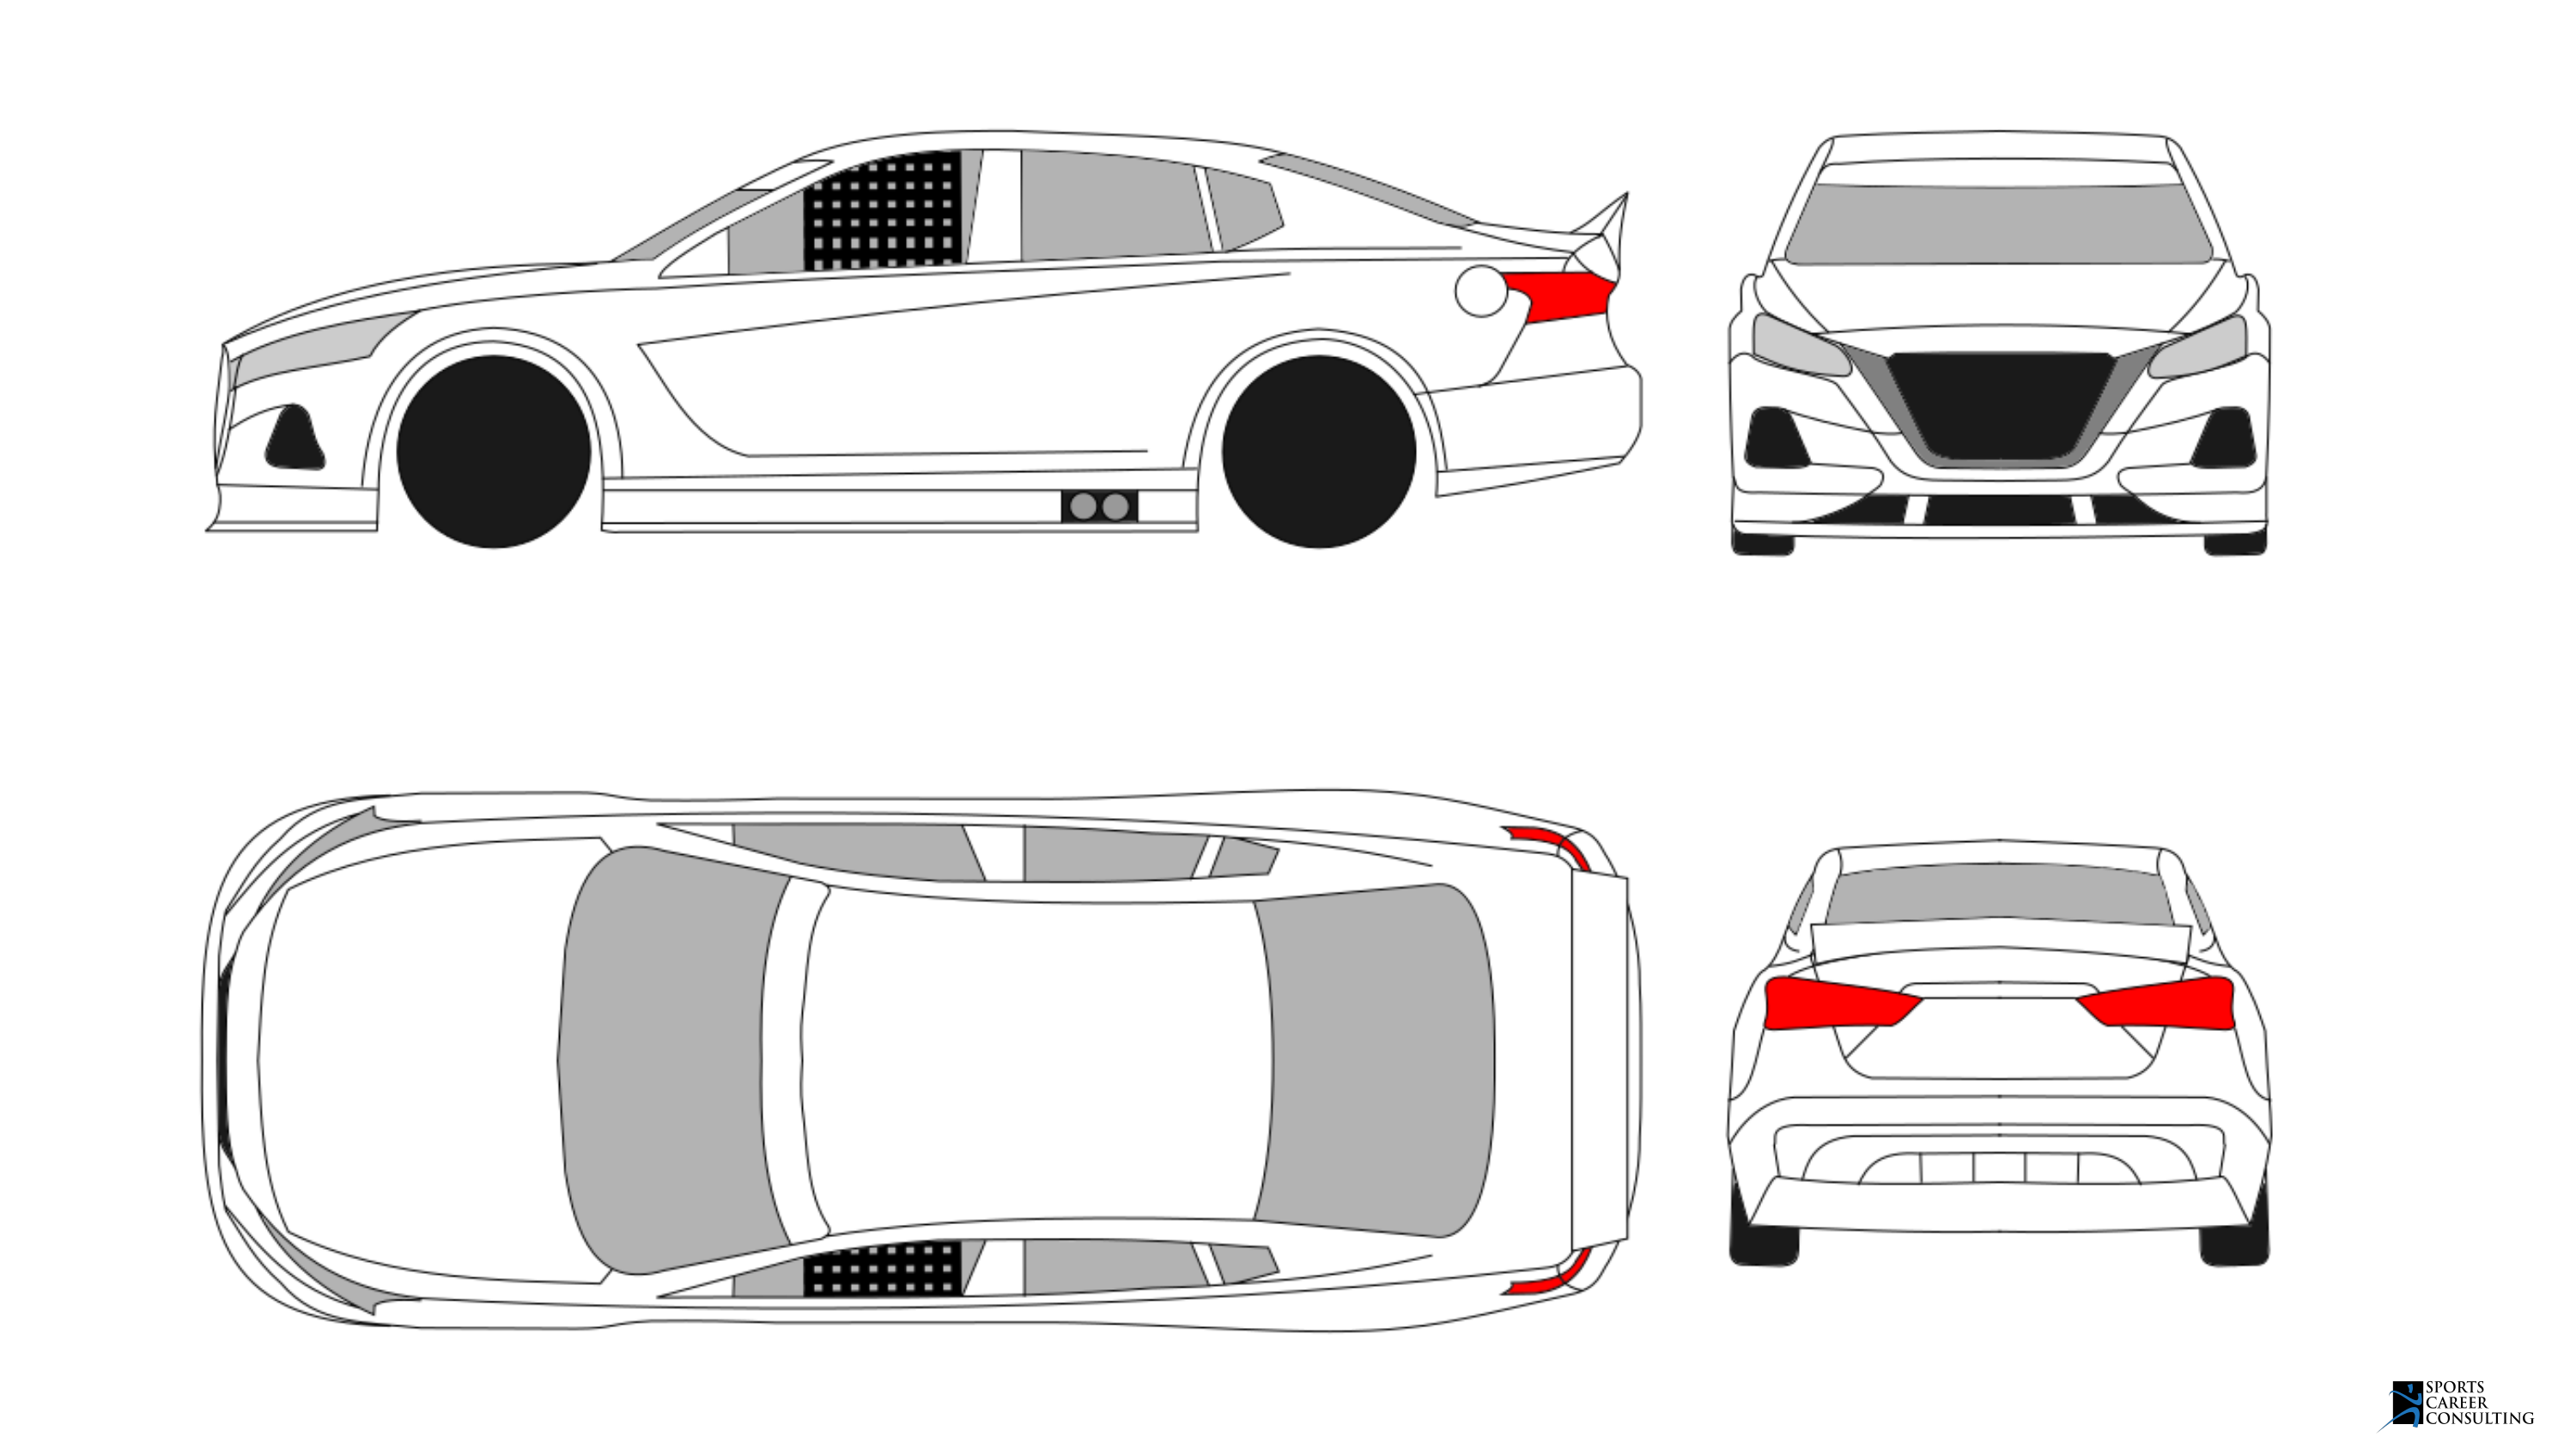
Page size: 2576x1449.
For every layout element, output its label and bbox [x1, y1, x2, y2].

picture [99, 52, 2477, 1369]
picture [2376, 1379, 2536, 1434]
